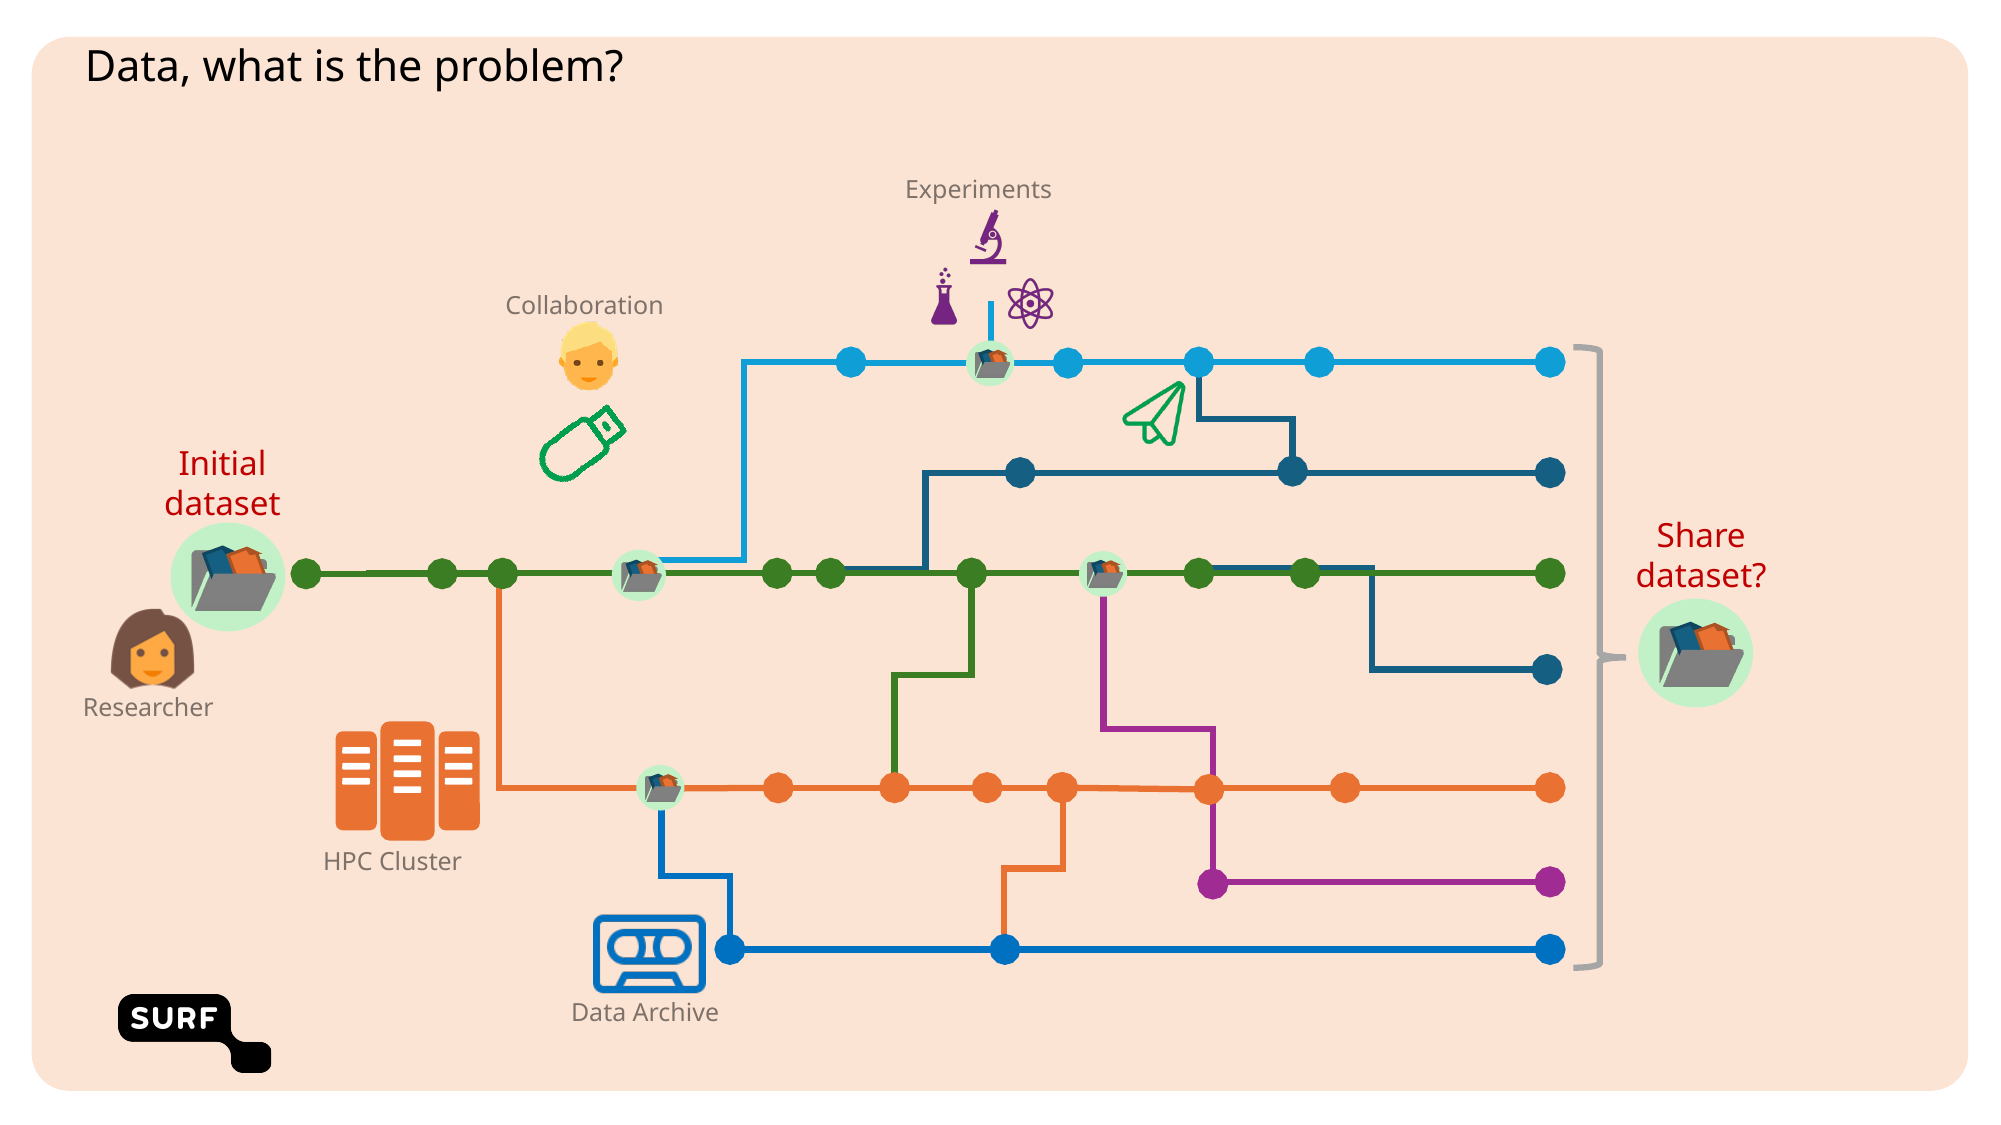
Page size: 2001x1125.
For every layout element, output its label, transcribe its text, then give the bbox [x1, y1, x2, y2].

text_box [830, 472, 1021, 571]
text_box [636, 361, 852, 561]
picture [593, 897, 707, 1011]
text_box Share dataset? [1620, 506, 1782, 602]
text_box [1193, 371, 1299, 467]
text_box [1573, 346, 1627, 969]
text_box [830, 636, 1036, 715]
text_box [1637, 598, 1754, 709]
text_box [951, 838, 1115, 899]
text_box Data Archive [556, 989, 734, 1034]
text_box Collaboration [490, 282, 679, 327]
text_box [913, 206, 1062, 335]
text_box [1002, 674, 1314, 785]
text_box Experiments [890, 165, 1068, 211]
picture [1121, 381, 1187, 447]
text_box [1062, 787, 1210, 791]
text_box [621, 841, 770, 911]
title Data, what is the problem? [85, 44, 1914, 144]
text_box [1196, 567, 1548, 670]
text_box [635, 764, 685, 812]
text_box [335, 720, 481, 842]
text_box HPC Cluster [308, 837, 477, 883]
picture [517, 317, 636, 508]
list [118, 994, 272, 1073]
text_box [1078, 550, 1128, 598]
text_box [335, 574, 663, 789]
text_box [80, 434, 289, 727]
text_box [965, 340, 1015, 387]
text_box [611, 549, 667, 602]
